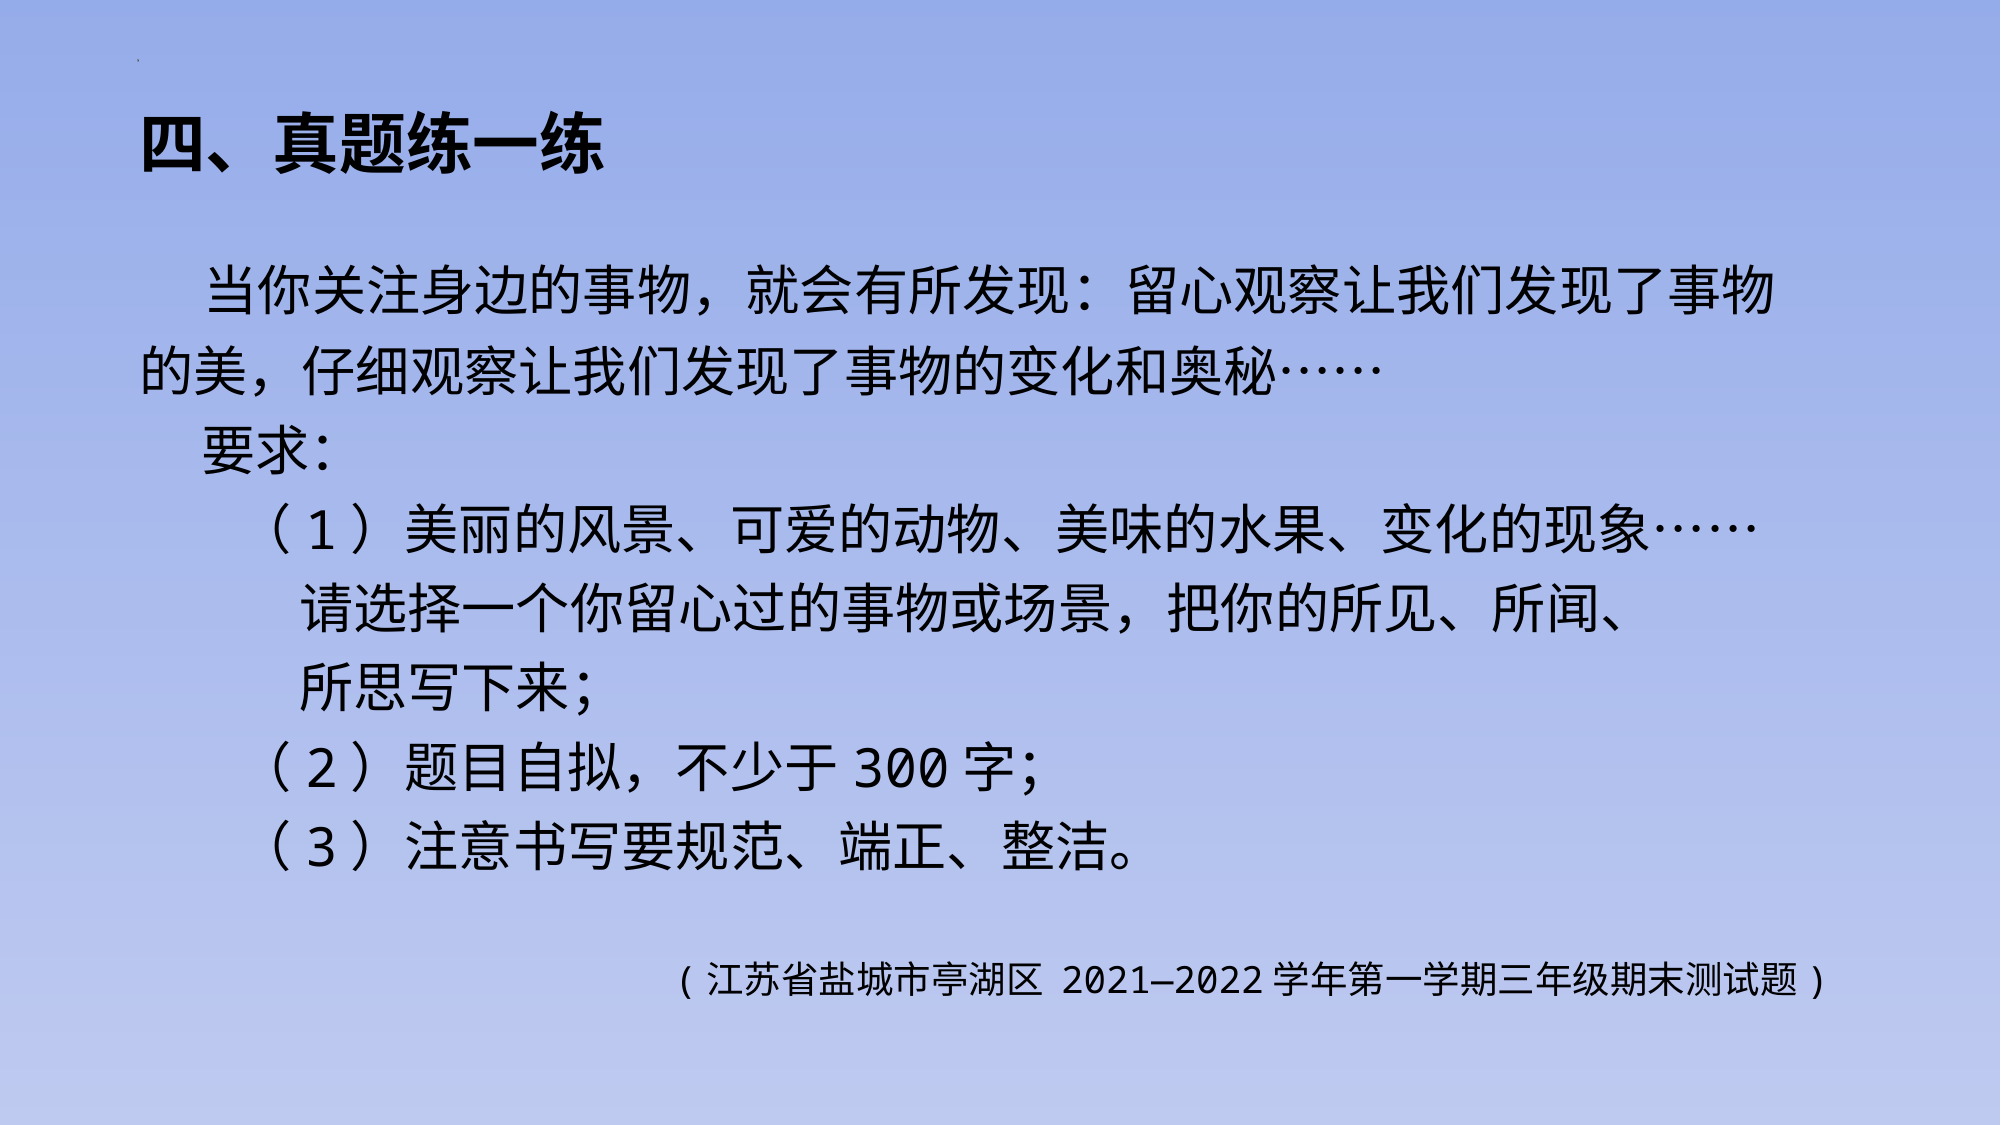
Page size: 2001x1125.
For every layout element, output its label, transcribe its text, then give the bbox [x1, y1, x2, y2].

text_box 当你关注身边的事物，就会有所发现：留心观察让我们发现了事物的美，仔细观察让我们发现了事物的变化和奥秘…… 要求： （1）美丽的风景、可爱的动物、美味的水果、变化的现象…… 请选择一个你留心过的事物或场景，把你的所见、所闻、 所思写下来； （2）题目自拟，不少于300字； （3）注意书写要规范、端正、整洁。 (江苏省盐城市亭湖区 2021—2022学年第一学期三年级期末测试题) [124, 229, 1844, 1009]
text_box 四、真题练一练 [124, 94, 1321, 189]
